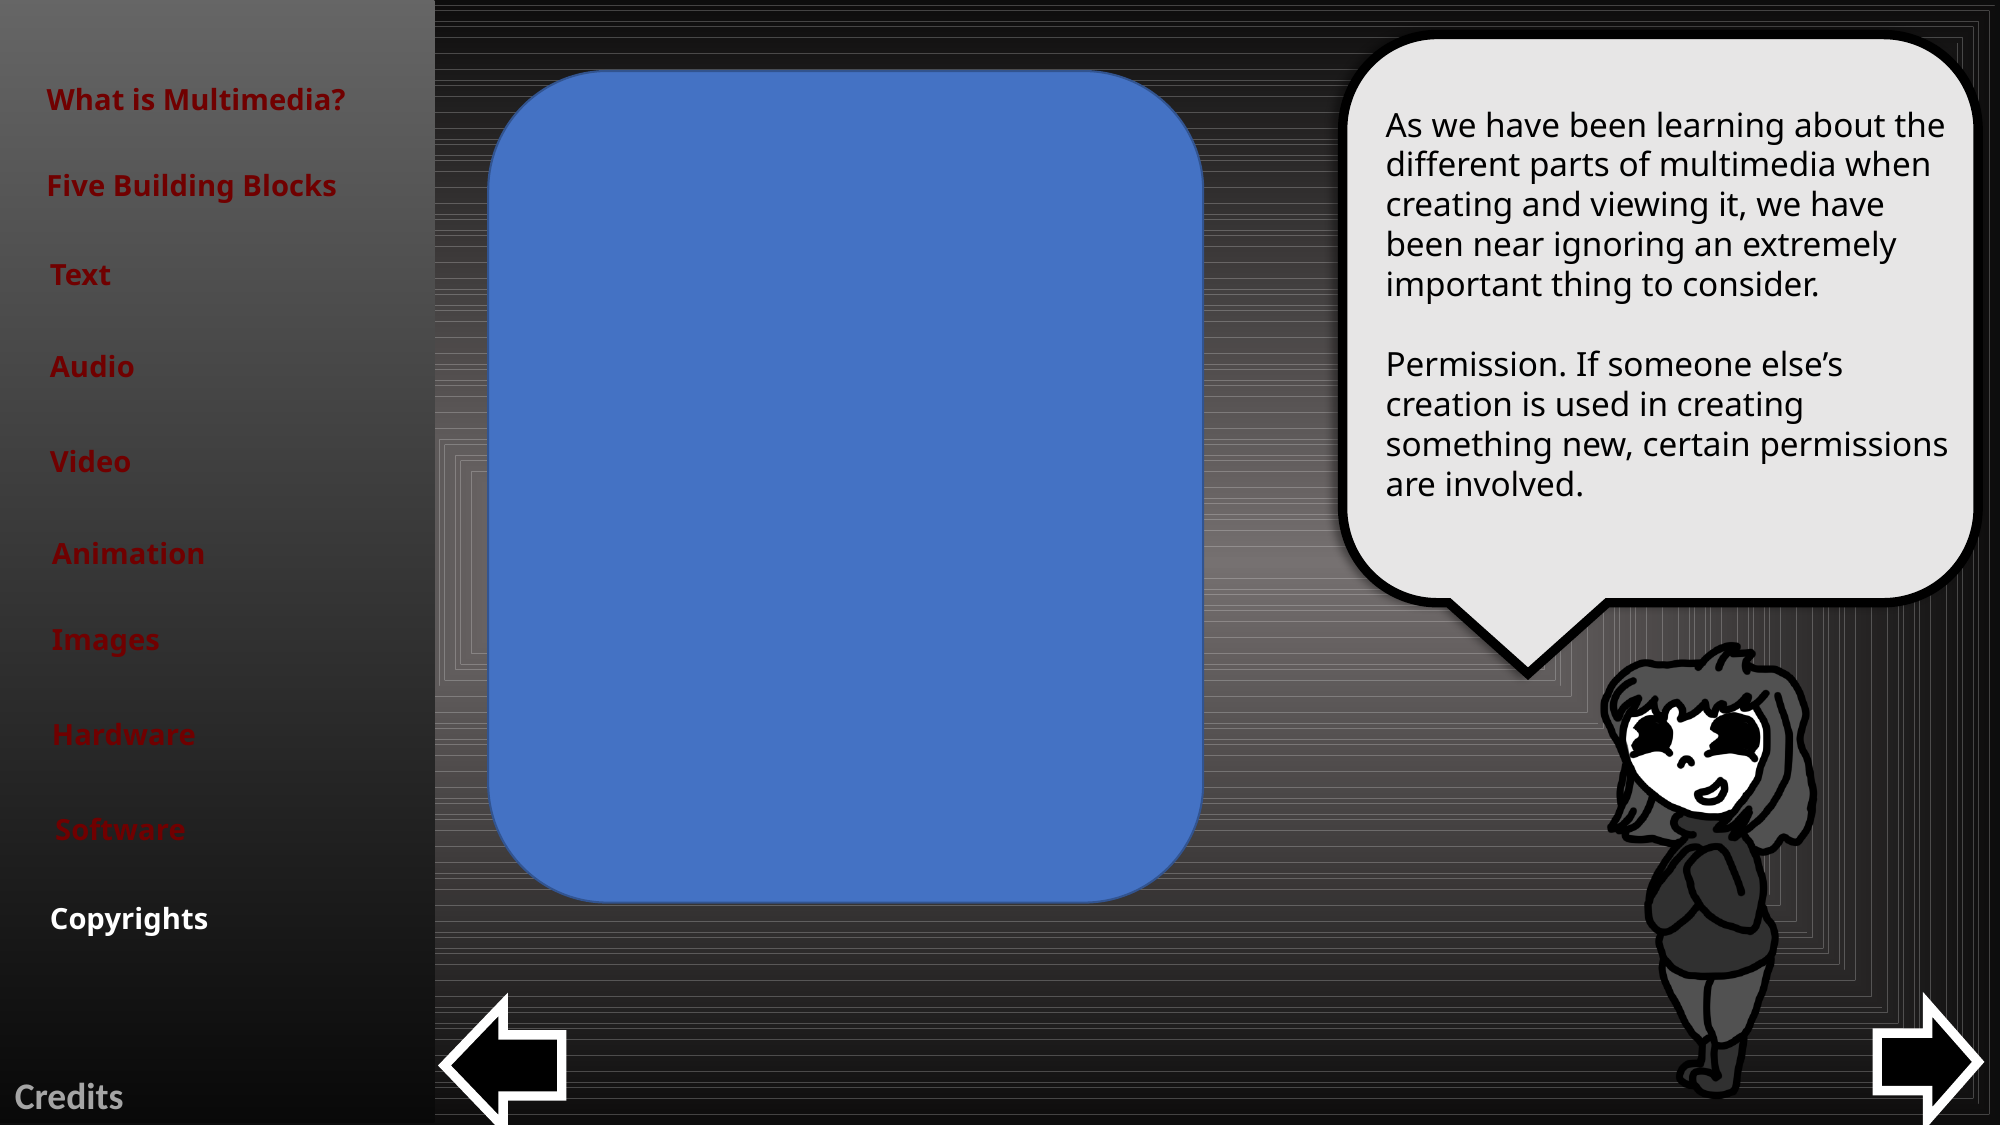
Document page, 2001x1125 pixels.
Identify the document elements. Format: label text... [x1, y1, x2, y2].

text_box [0, 0, 435, 1123]
text_box Software [40, 803, 381, 854]
text_box [1341, 33, 1980, 676]
text_box Five Building Blocks [31, 159, 435, 210]
text_box Video [34, 436, 368, 486]
text_box Images [37, 614, 362, 664]
picture [1579, 624, 1839, 1110]
text_box What is Multimedia? [31, 74, 457, 124]
text_box [487, 69, 1205, 904]
text_box Text [34, 249, 368, 299]
text_box Copyrights [34, 892, 381, 943]
text_box Audio [34, 340, 359, 391]
text_box [443, 1001, 563, 1125]
text_box Animation [37, 528, 370, 578]
text_box Credits [0, 1064, 265, 1125]
text_box As we have been learning about the different parts of multimedia when creating and viewing it, we have been near ignoring an extremely important thing to consider. Permission. If someone else’s creation is used in creating something new, certain permissions are involved. [1370, 96, 1967, 511]
text_box [1876, 1001, 1980, 1123]
text_box Hardware [37, 709, 383, 759]
